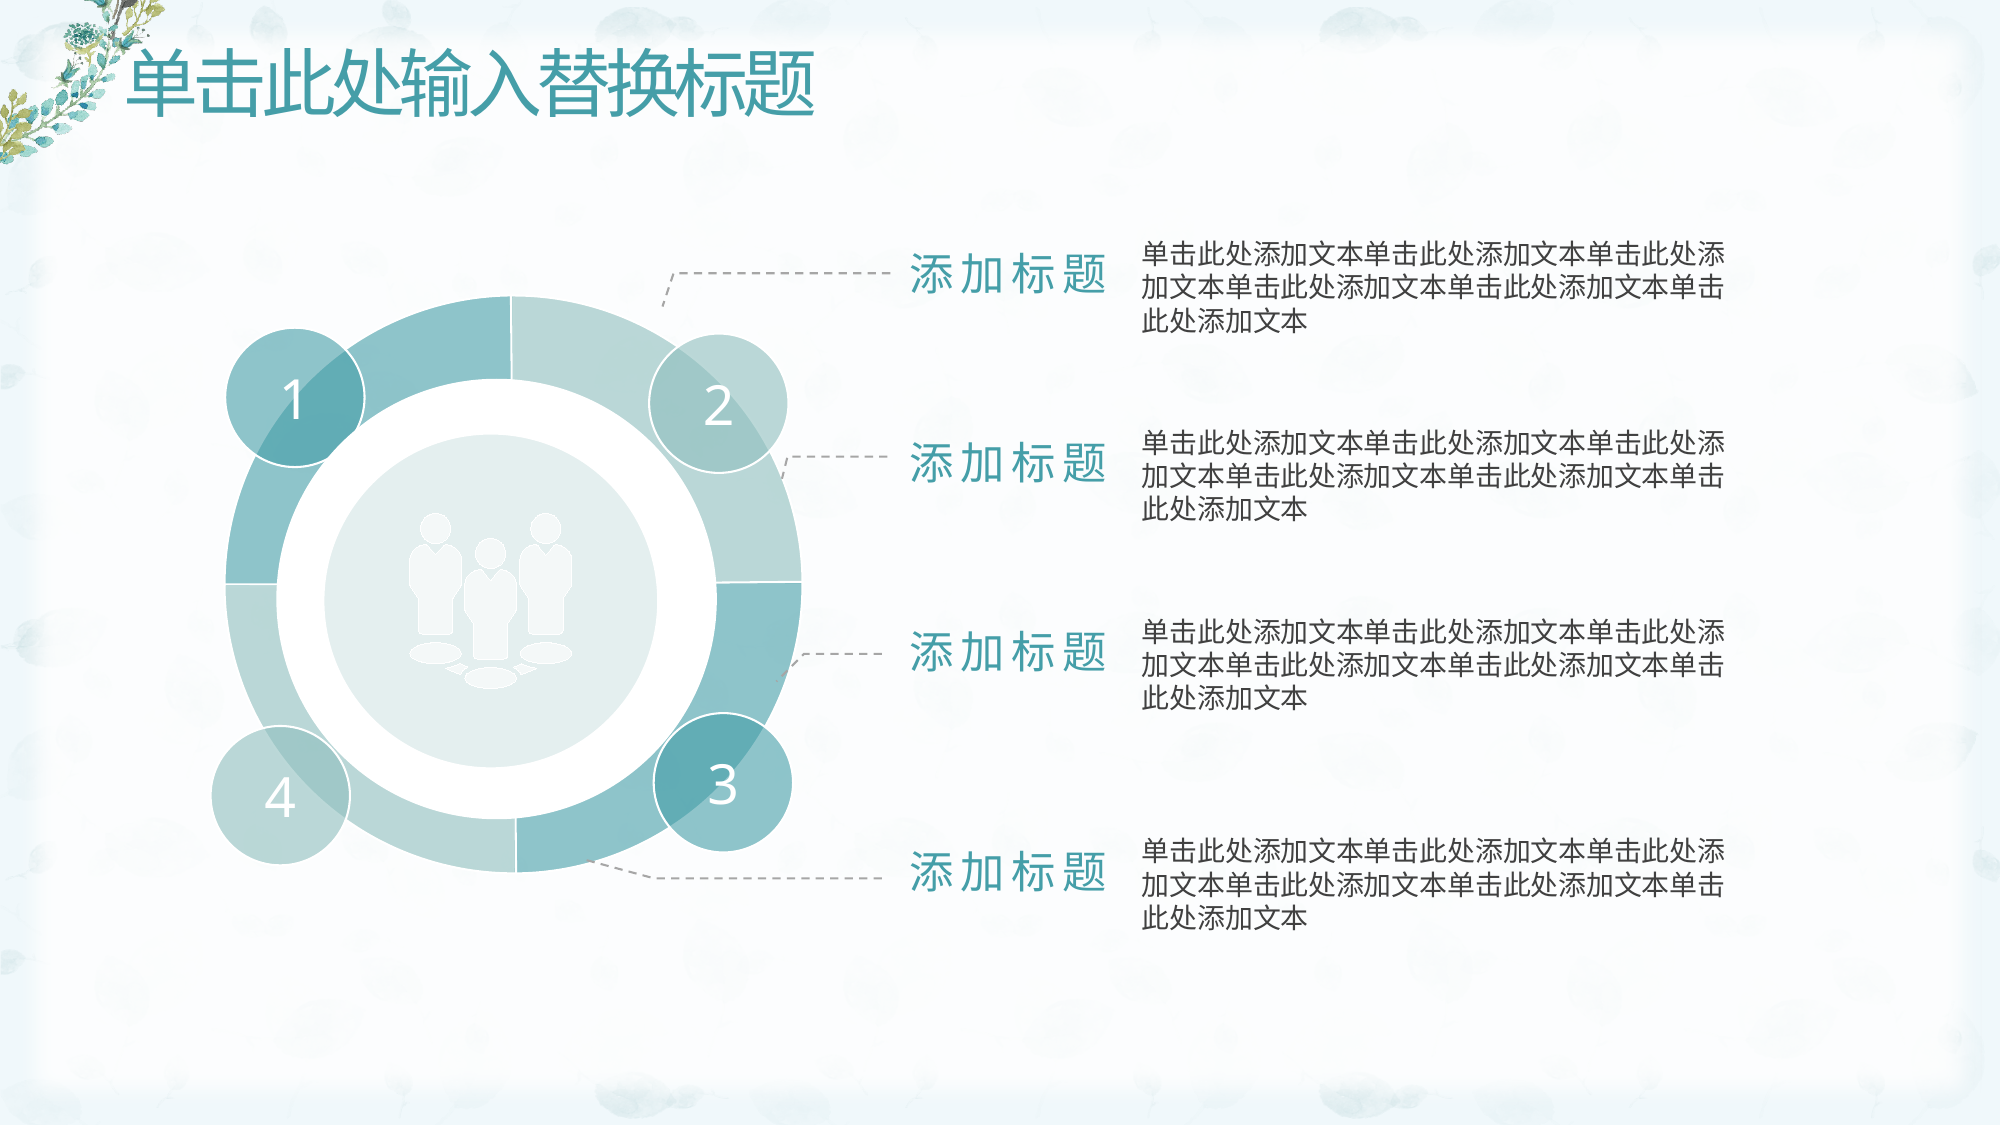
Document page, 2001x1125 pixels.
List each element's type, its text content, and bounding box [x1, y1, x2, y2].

text_box 单击此处添加文本单击此处添加文本单击此处添加文本单击此处添加文本单击此处添加文本单击此处添加文本 [1127, 607, 1763, 722]
text_box 添加标题 [895, 616, 1122, 685]
text_box 添加标题 [895, 836, 1122, 905]
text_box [210, 295, 581, 874]
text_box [323, 433, 659, 769]
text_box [581, 273, 891, 879]
text_box 添加标题 [895, 427, 1122, 496]
text_box 单击此处添加文本单击此处添加文本单击此处添加文本单击此处添加文本单击此处添加文本单击此处添加文本 [1127, 229, 1763, 345]
title 单击此处输入替换标题 [109, 38, 1834, 136]
text_box 单击此处添加文本单击此处添加文本单击此处添加文本单击此处添加文本单击此处添加文本单击此处添加文本 [1127, 418, 1763, 533]
picture [0, 0, 171, 191]
text_box 单击此处添加文本单击此处添加文本单击此处添加文本单击此处添加文本单击此处添加文本单击此处添加文本 [1127, 826, 1763, 942]
text_box 添加标题 [895, 238, 1122, 308]
